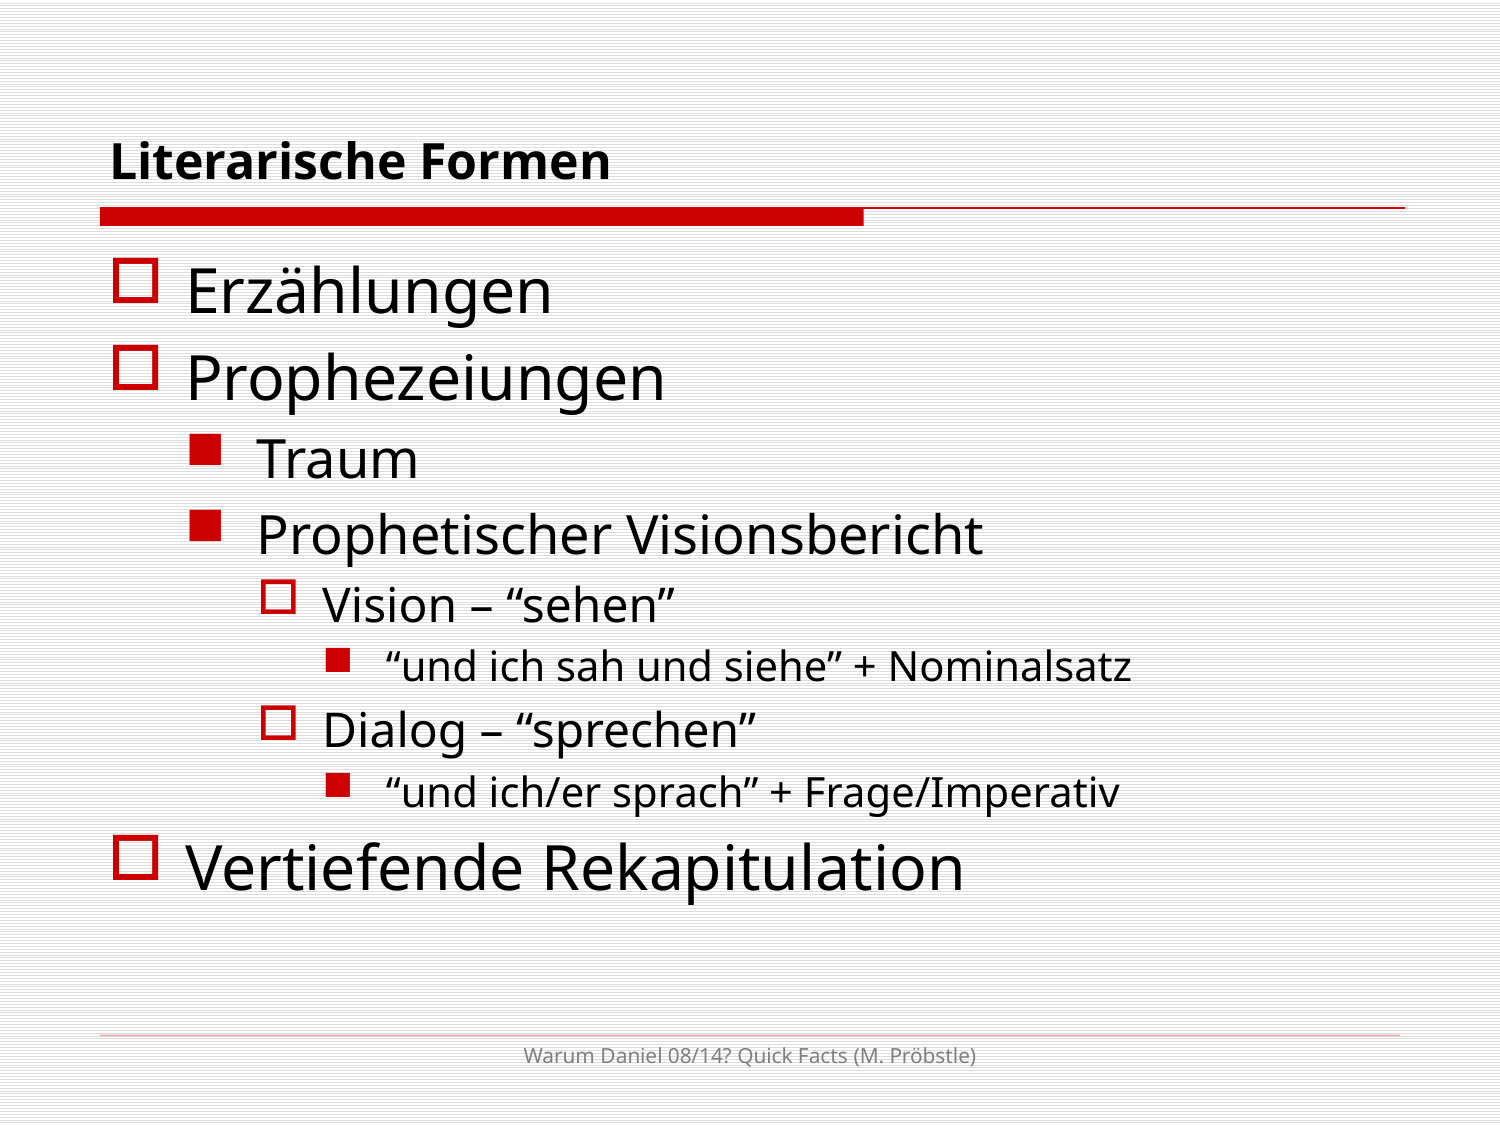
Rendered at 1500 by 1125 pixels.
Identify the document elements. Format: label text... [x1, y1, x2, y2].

list Erzählungen Prophezeiungen Traum Prophetischer Visionsbericht Vision – “sehen” “und ich sah und siehe” + Nominalsatz Dialog – “sprechen” “und ich/er sprach” + Frage/Imperativ Vertiefende Rekapitulation [92, 243, 1406, 988]
title Literarische Formen [94, 50, 1407, 197]
footer Warum Daniel 08/14? Quick Facts (M. Pröbstle) [419, 1035, 1081, 1103]
